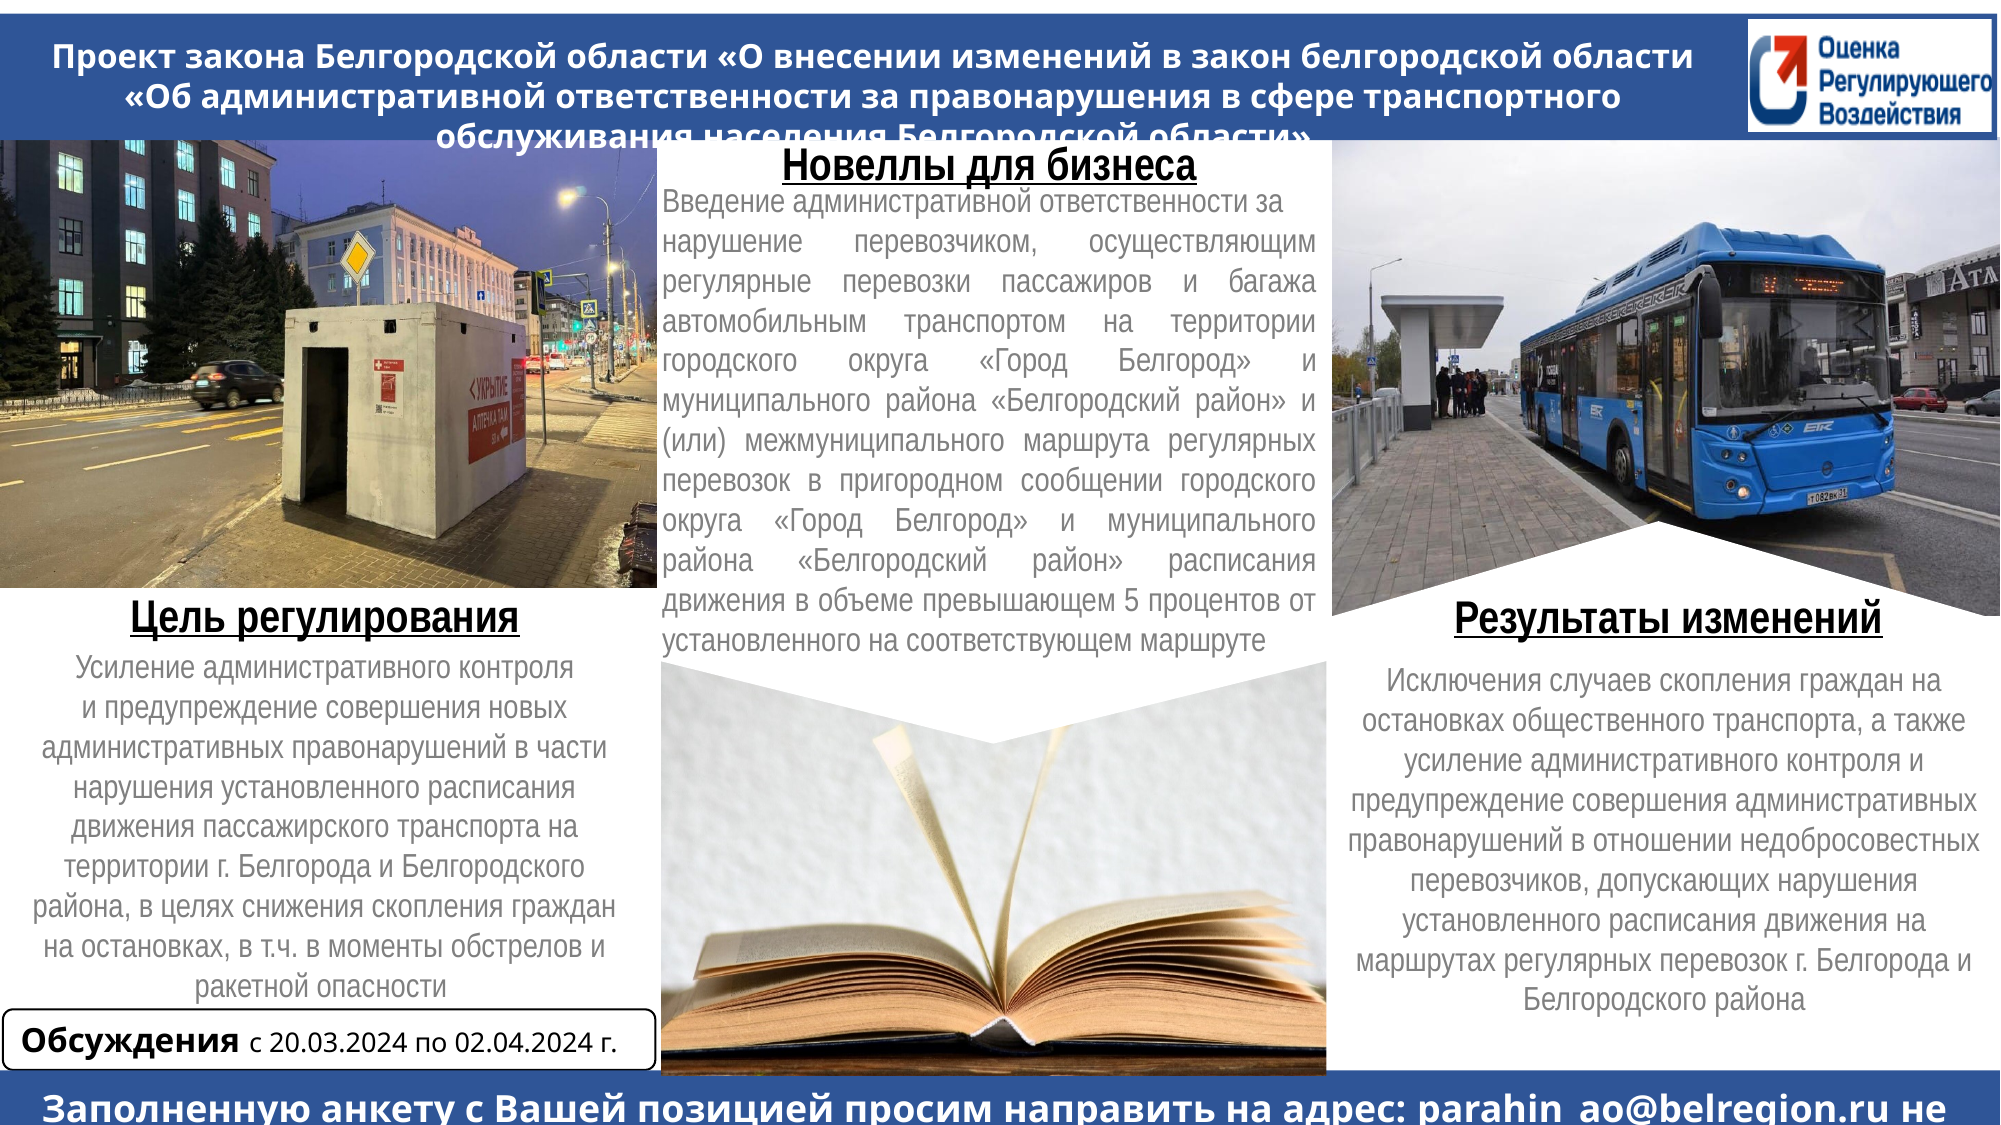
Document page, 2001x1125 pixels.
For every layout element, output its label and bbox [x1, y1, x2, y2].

picture [1748, 19, 1992, 132]
text_box [0, 13, 2000, 1125]
picture [660, 659, 1327, 1076]
